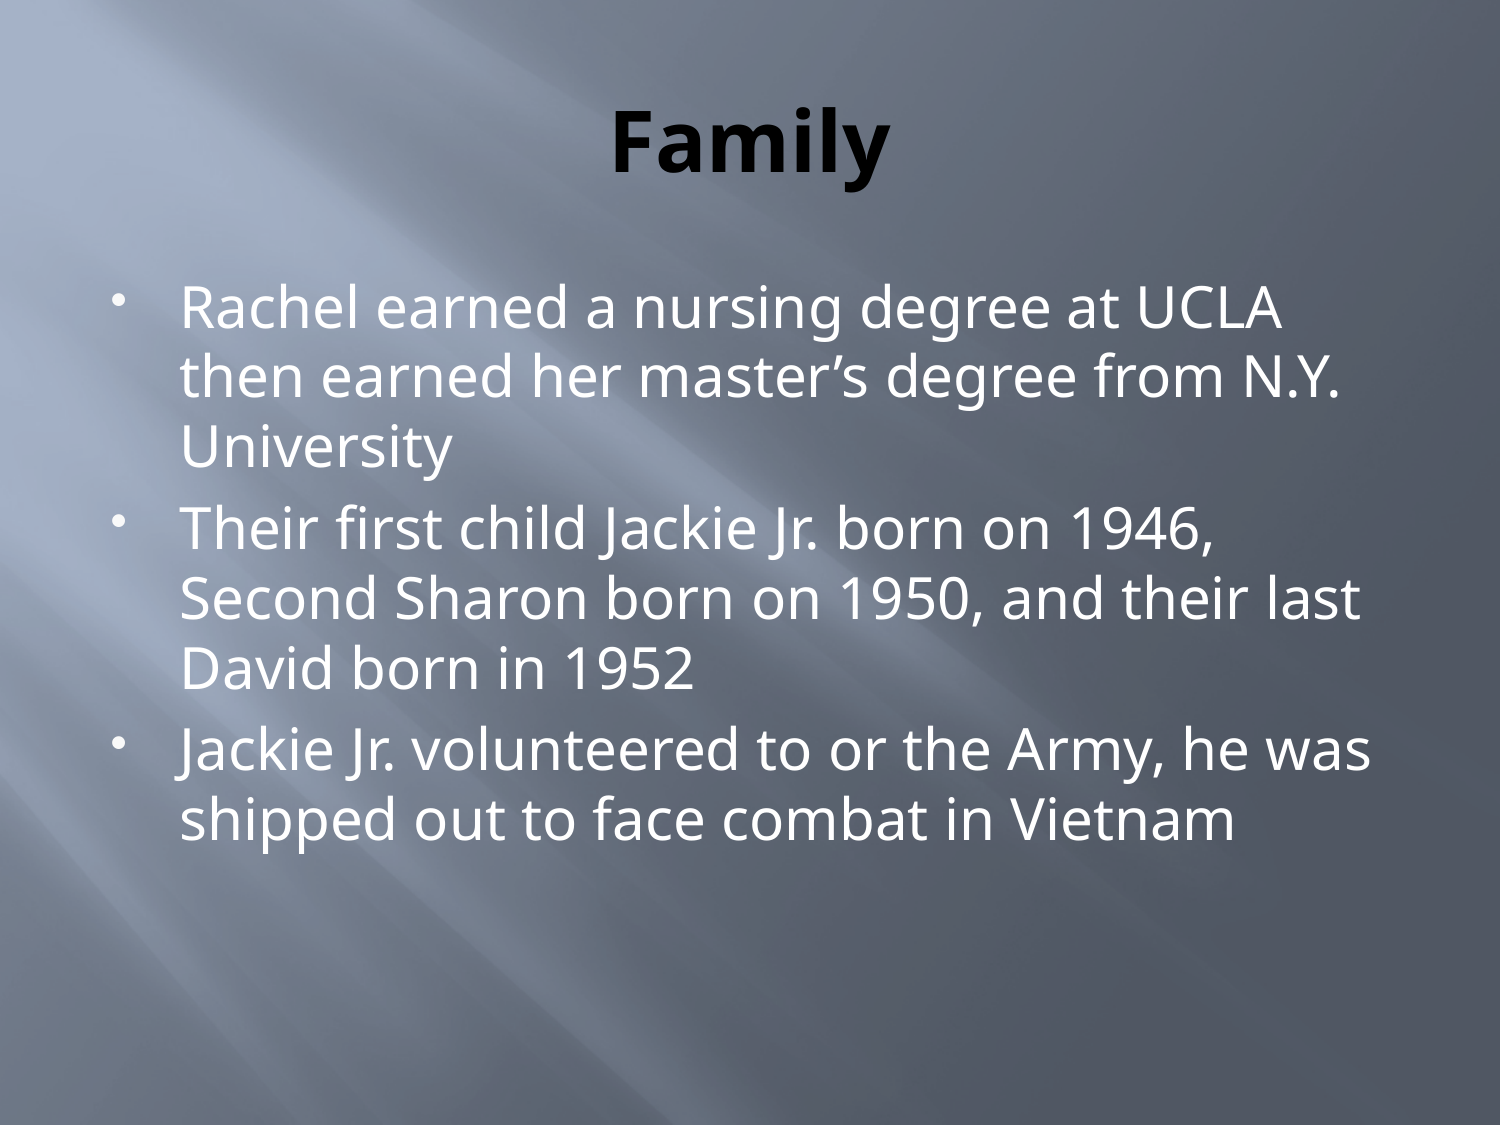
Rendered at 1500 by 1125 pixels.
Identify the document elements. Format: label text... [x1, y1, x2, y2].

title Family [75, 45, 1425, 233]
list Rachel earned a nursing degree at UCLA then earned her master’s degree from N.Y. University Their first child Jackie Jr. born on 1946, Second Sharon born on 1950, and their last David born in 1952 Jackie Jr. volunteered to or the Army, he was shipped out to face combat in Vietnam [75, 262, 1425, 1035]
